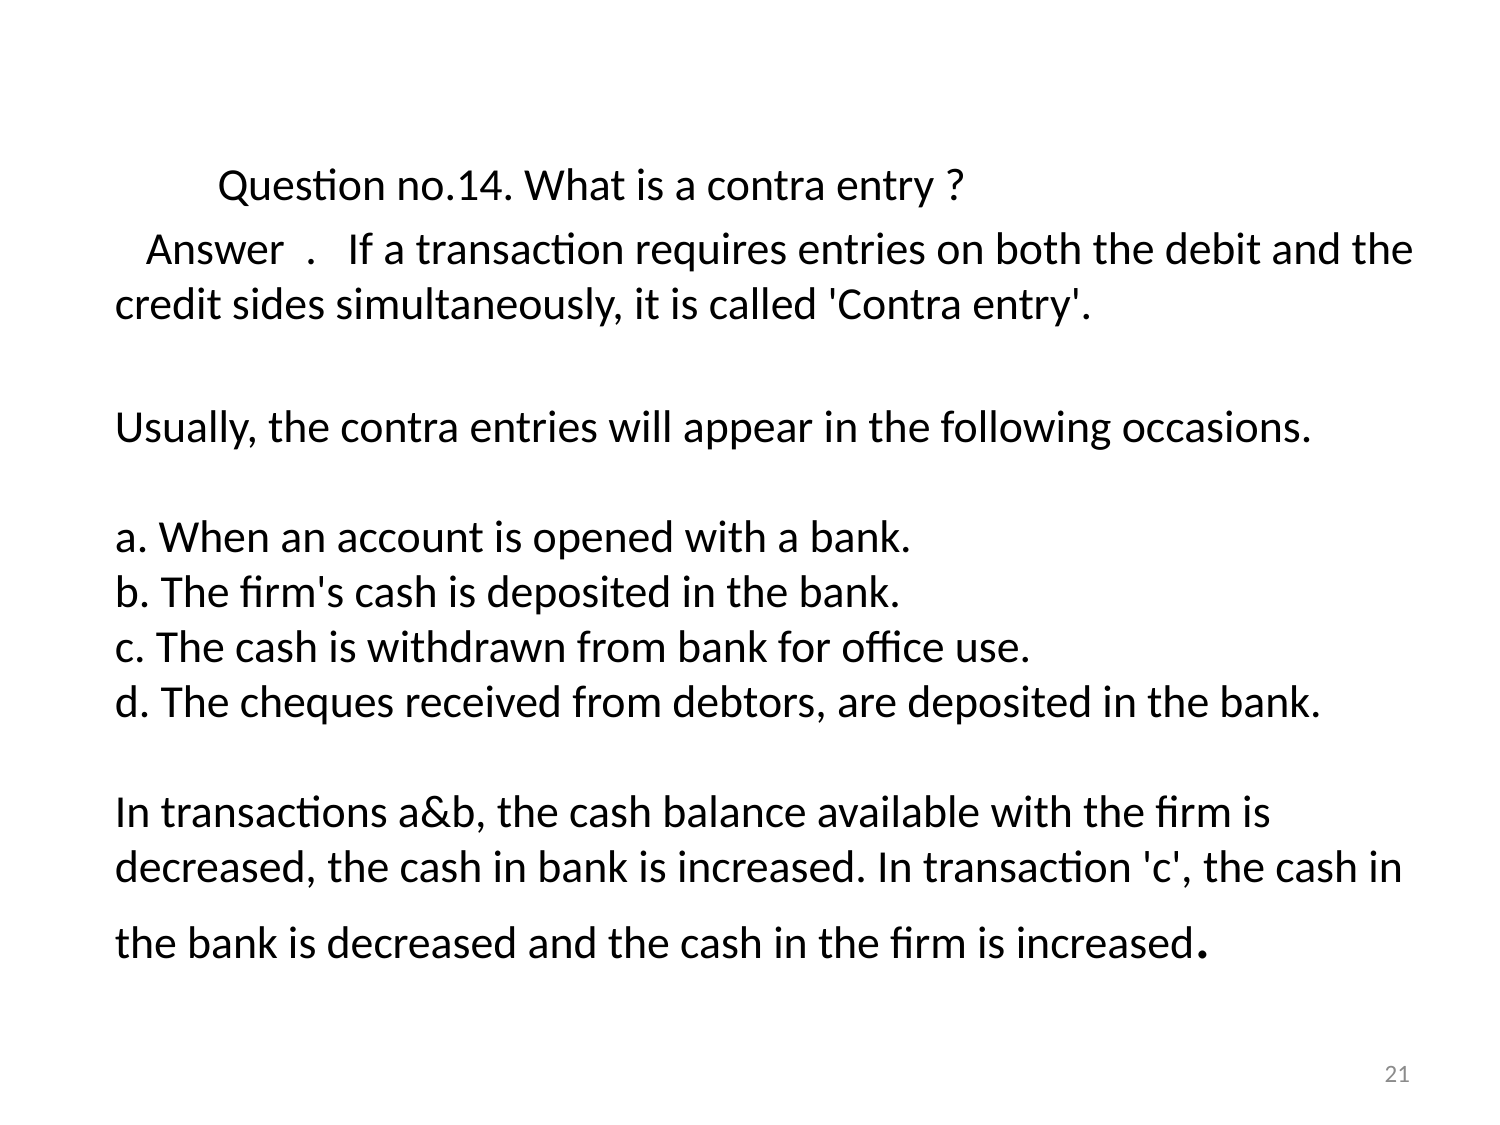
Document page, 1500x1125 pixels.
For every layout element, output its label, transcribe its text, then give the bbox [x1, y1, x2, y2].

slide_number 21 [1074, 1042, 1425, 1103]
list Question no.14. What is a contra entry ? Answer . If a transaction requires entries on both the debit and the credit sides simultaneously, it is called 'Contra entry'. Usually, the contra entries will appear in the following occasions. a. When an account is opened with a bank. b. The firm's cash is deposited in the bank. c. The cash is withdrawn from bank for office use. d. The cheques received from debtors, are deposited in the bank. In transactions a&b, the cash balance available with the firm is decreased, the cash in bank is increased. In transaction 'c', the cash in the bank is decreased and the cash in the firm is increased. [99, 37, 1450, 1100]
